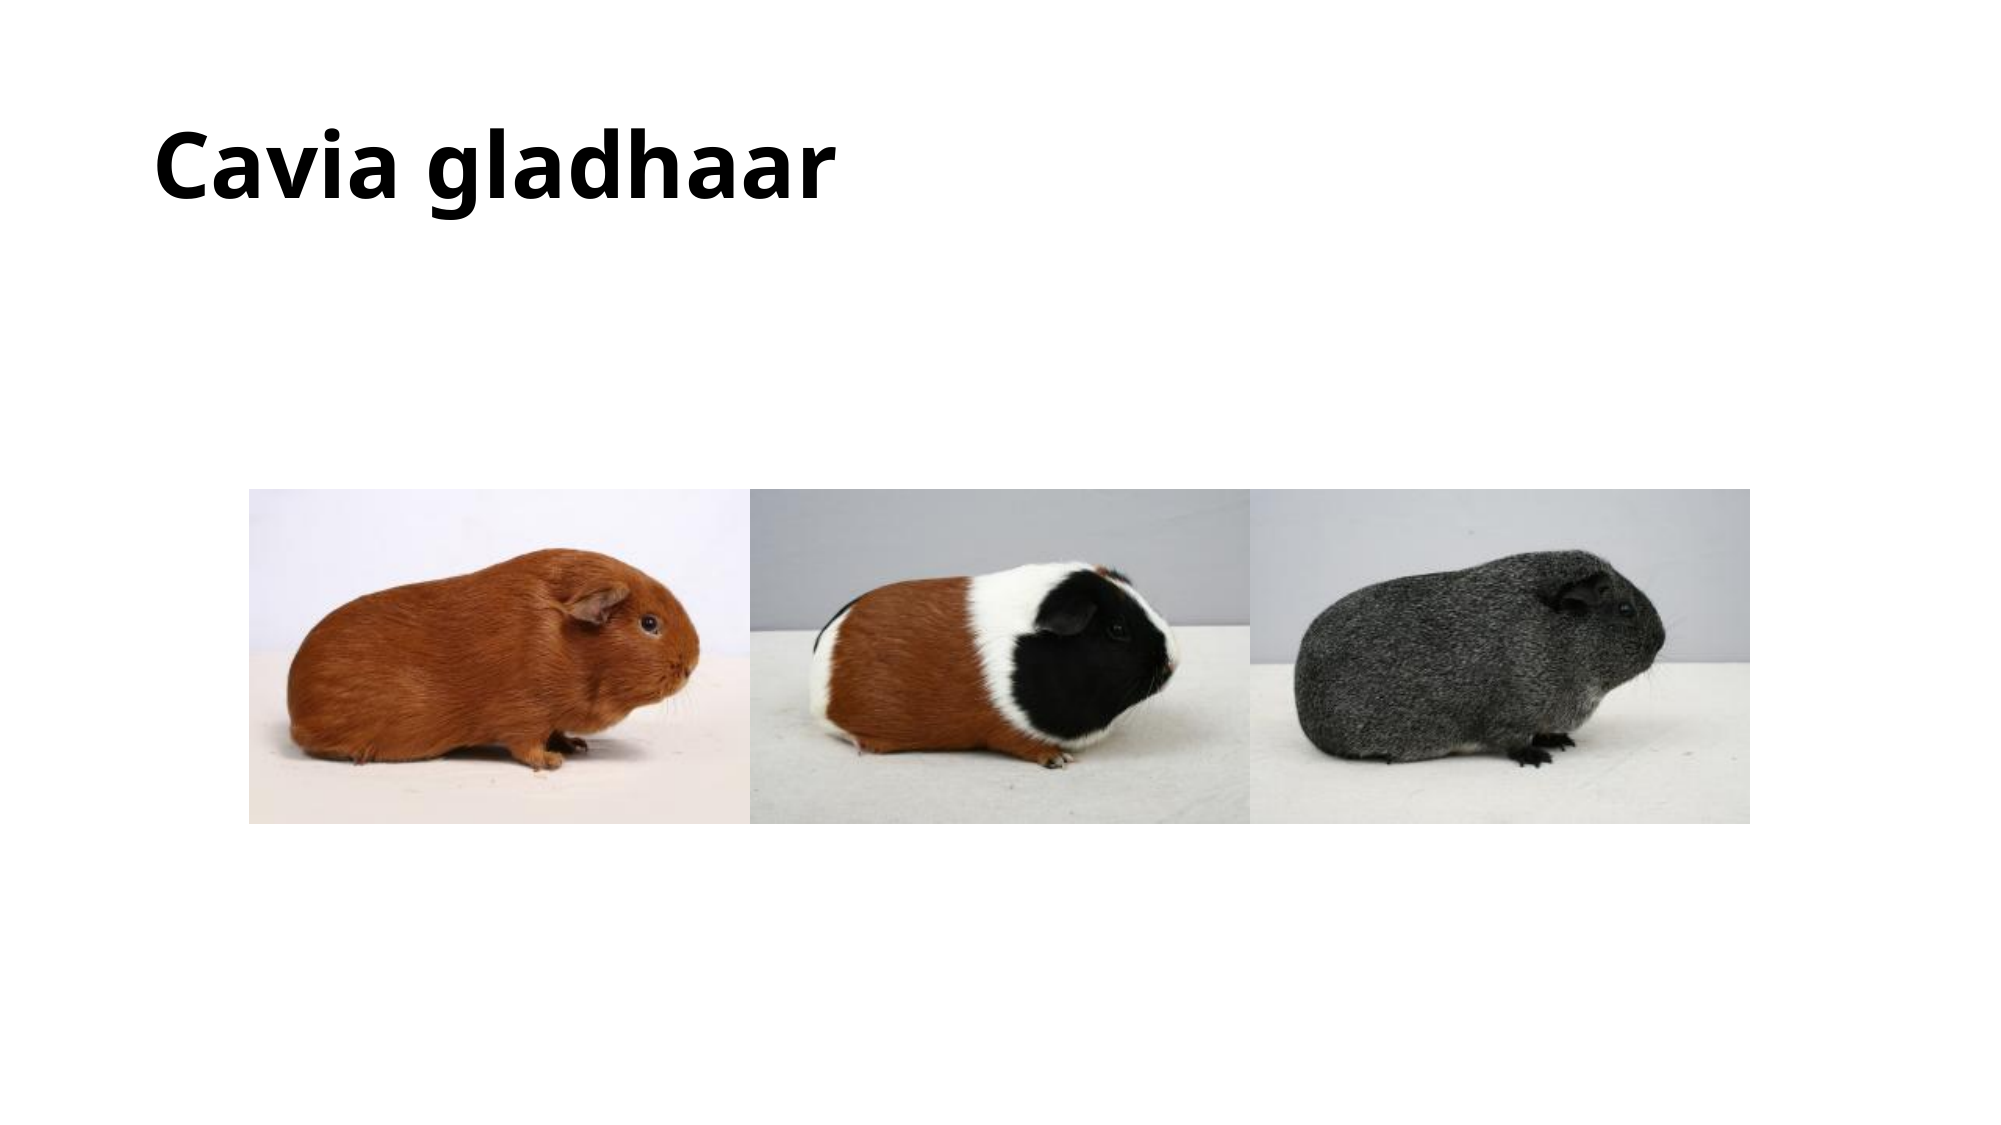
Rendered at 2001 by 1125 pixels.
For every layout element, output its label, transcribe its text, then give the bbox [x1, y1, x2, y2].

picture [1249, 489, 1751, 824]
picture [249, 489, 750, 824]
title Cavia gladhaar [137, 59, 1863, 278]
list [750, 489, 1249, 824]
